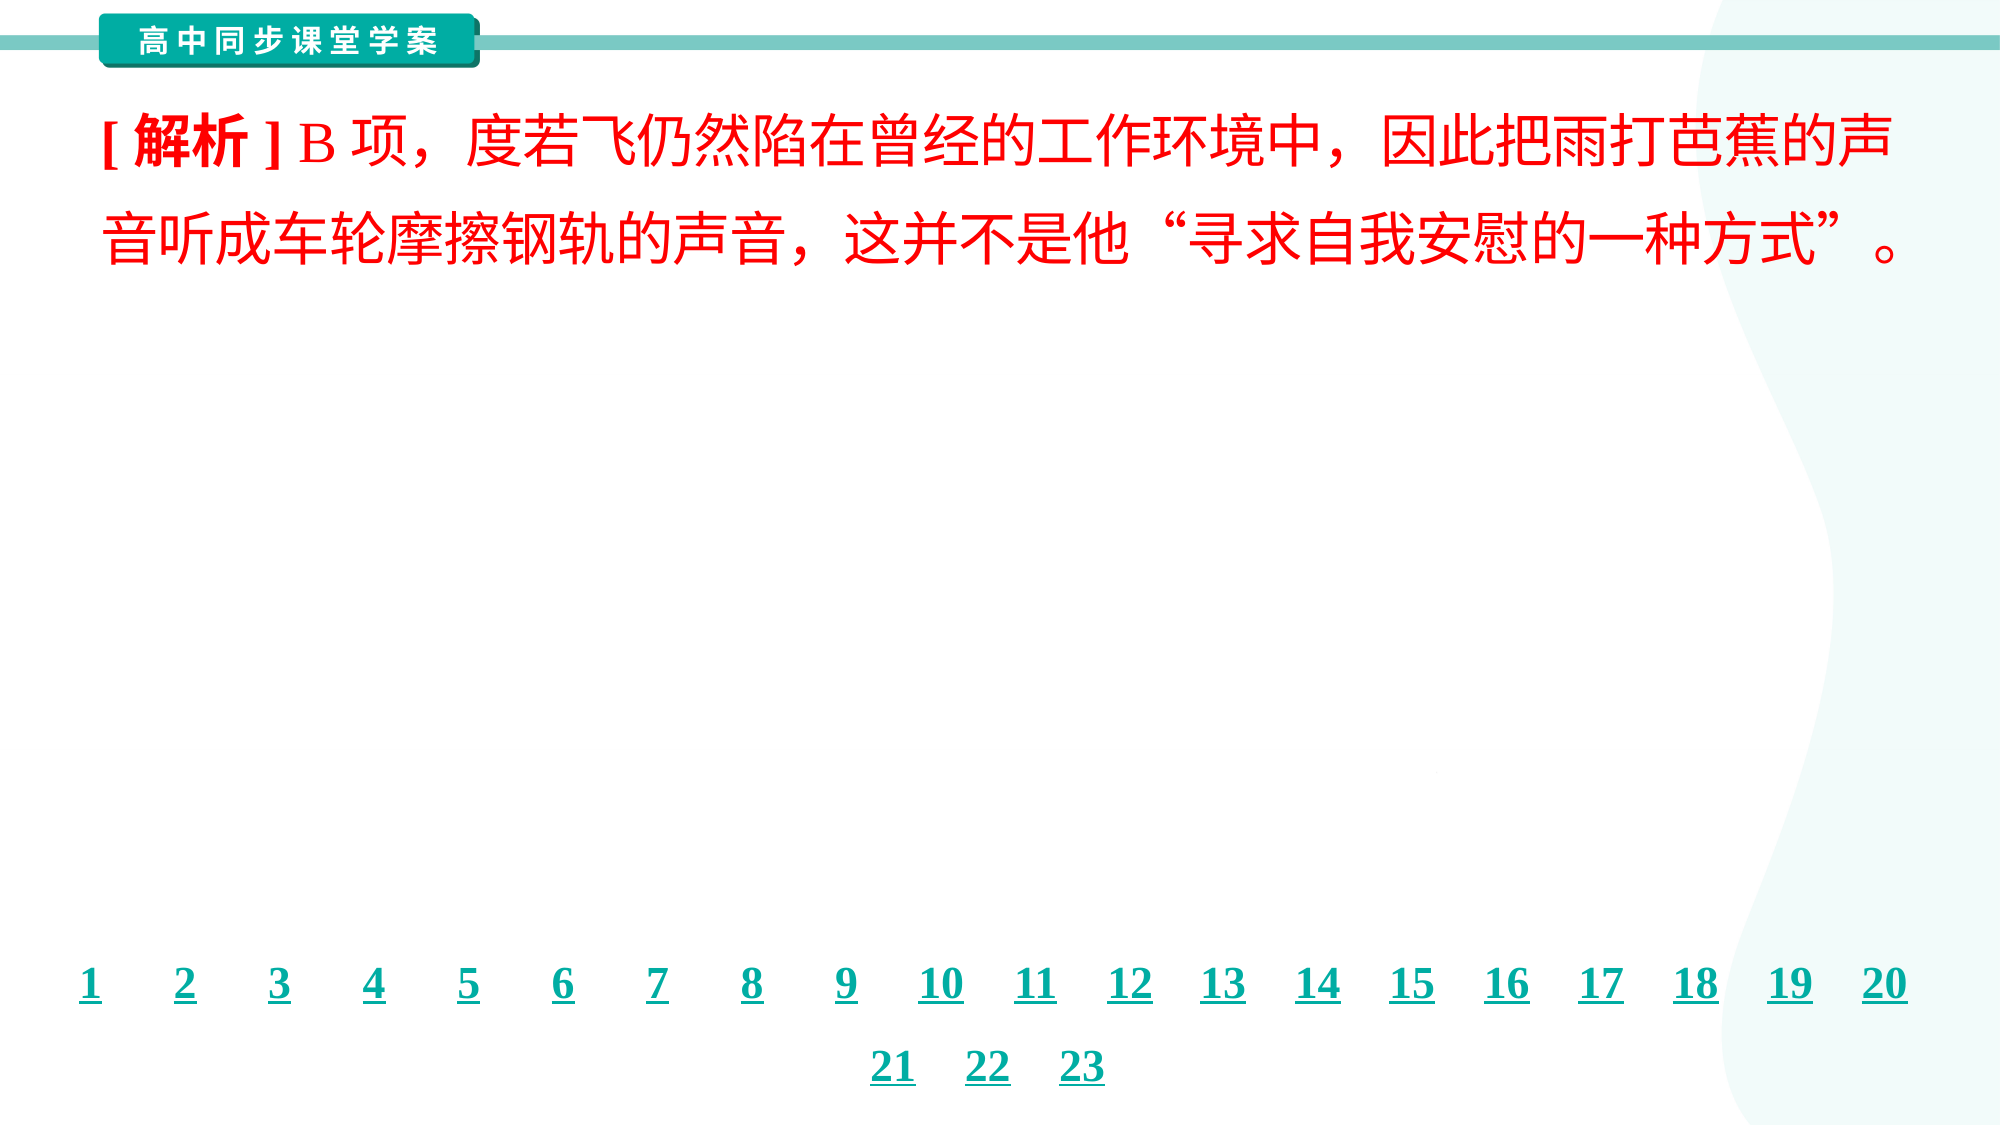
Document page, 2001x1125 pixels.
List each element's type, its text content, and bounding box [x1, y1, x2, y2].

text_box [解析] B项，度若飞仍然陷在曾经的工作环境中，因此把雨打芭蕉的声 音听成车轮摩擦钢轨的声音，这并不是他“寻求自我安慰的一种方式”。 [100, 76, 1899, 273]
picture [0, 0, 2000, 1125]
